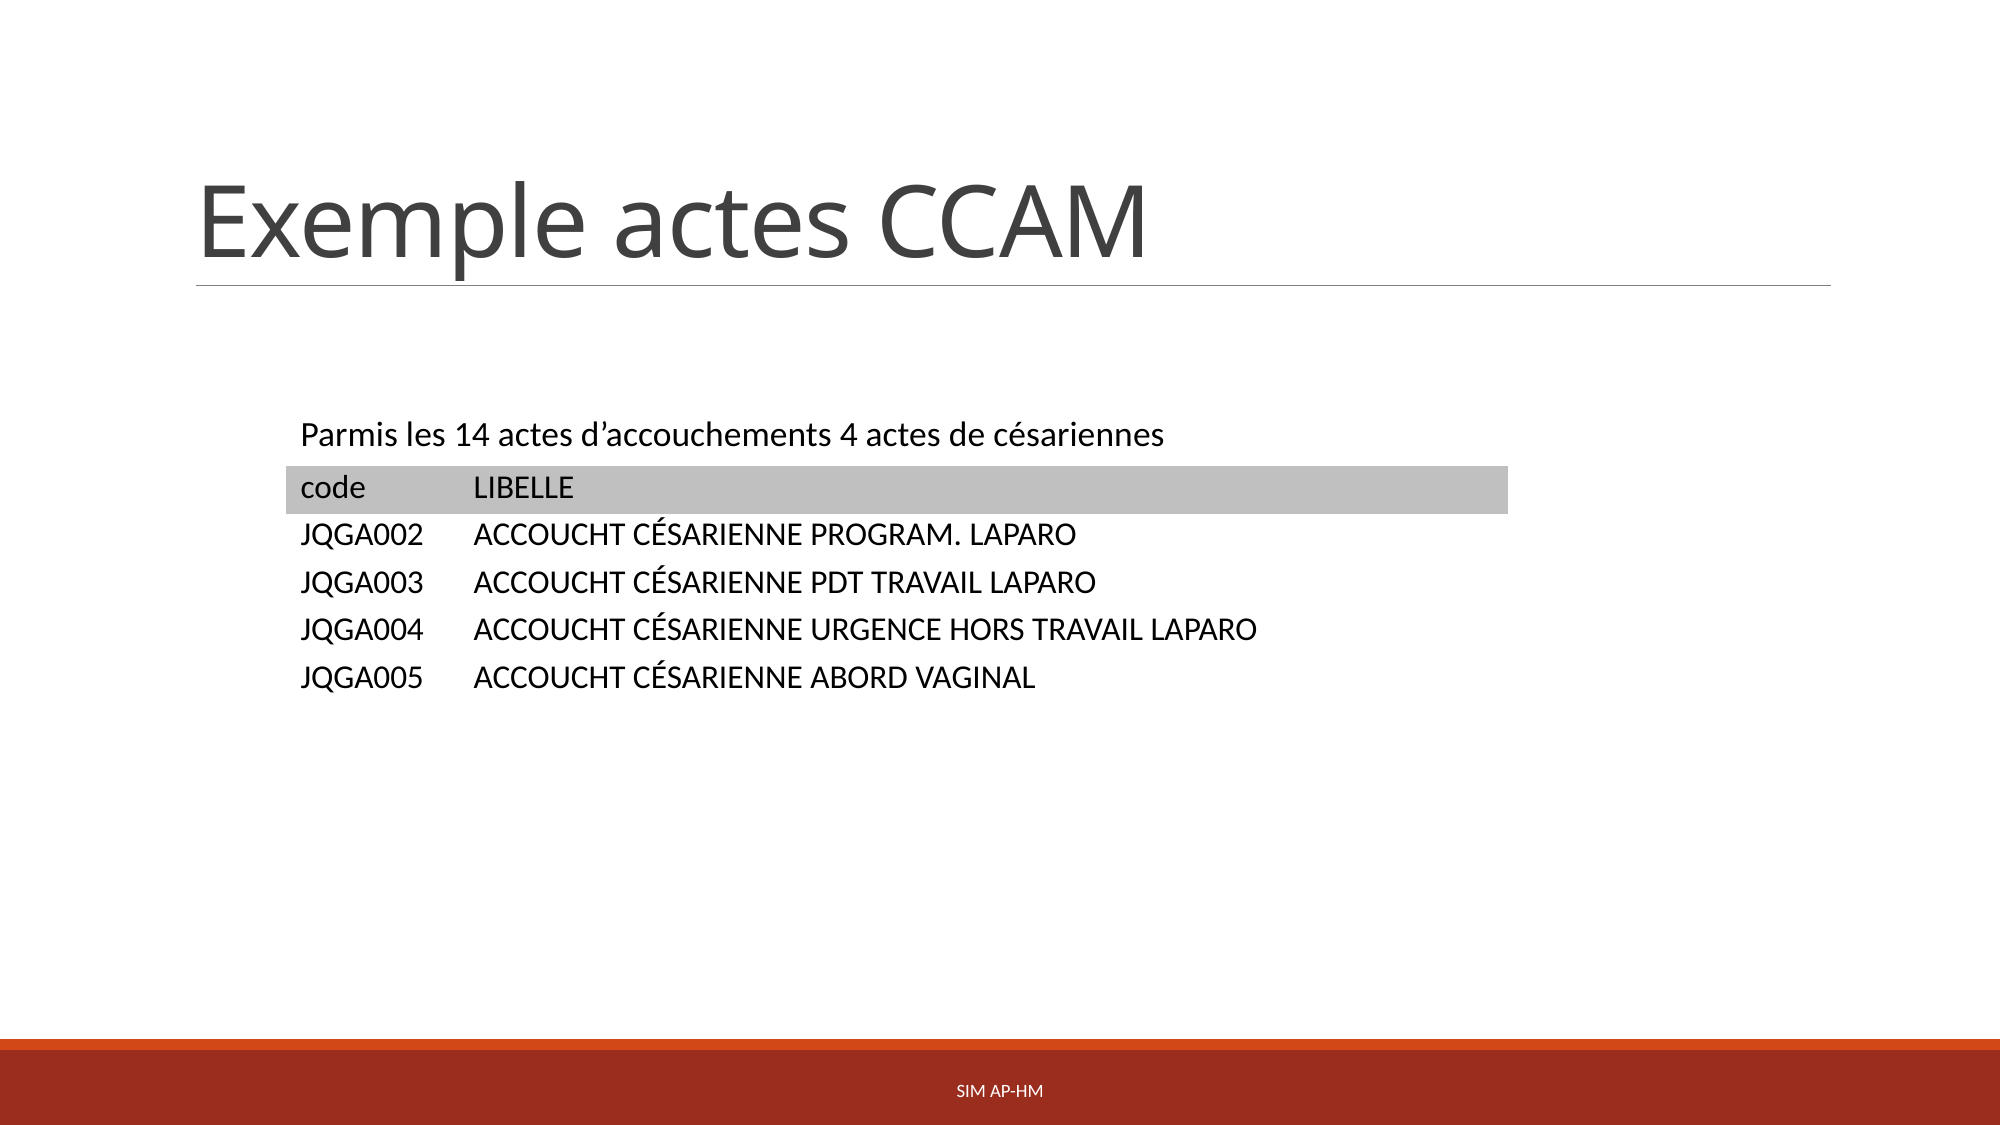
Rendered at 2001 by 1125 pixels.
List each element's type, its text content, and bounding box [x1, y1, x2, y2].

table_cell ACCOUCHT CÉSARIENNE PROGRAM. LAPARO [459, 514, 1508, 561]
table_cell LIBELLE [459, 466, 1508, 514]
table_cell JQGA004 [286, 609, 459, 656]
table_cell JQGA003 [286, 561, 459, 609]
table_cell ACCOUCHT CÉSARIENNE ABORD VAGINAL [459, 656, 1508, 704]
table_cell JQGA005 [286, 656, 459, 704]
table_cell ACCOUCHT CÉSARIENNE PDT TRAVAIL LAPARO [459, 561, 1508, 609]
table_cell ACCOUCHT CÉSARIENNE URGENCE HORS TRAVAIL LAPARO [459, 609, 1508, 656]
table_cell code [286, 466, 459, 514]
table_header Parmis les 14 actes d’accouchements 4 actes de césariennes [286, 410, 1508, 466]
footer SIM AP-HM [604, 1059, 1396, 1120]
table_cell JQGA002 [286, 514, 459, 561]
title Exemple actes CCAM [180, 47, 1830, 285]
